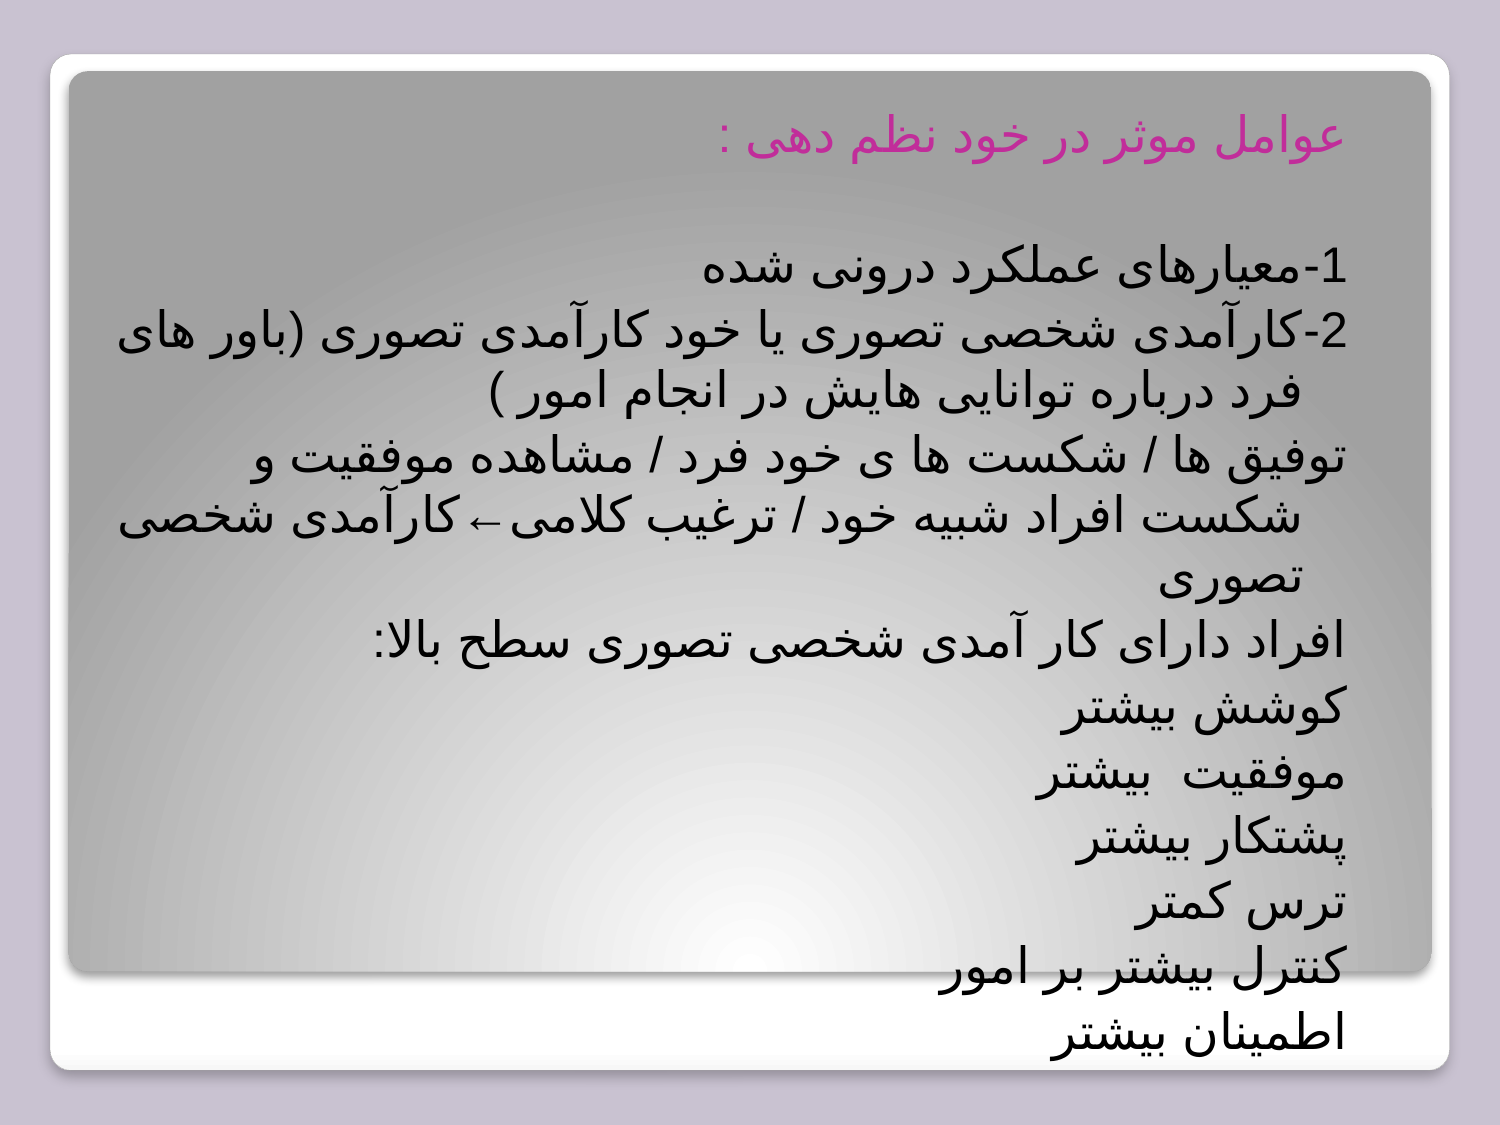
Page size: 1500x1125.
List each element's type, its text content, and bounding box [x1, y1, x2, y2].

list عوامل موثر در خود نظم دهی : 1-معیارهای عملکرد درونی شده 2-کارآمدی شخصی تصوری یا خود کارآمدی تصوری (باور های فرد درباره توانایی هایش در انجام امور ) توفیق ها / شکست ها ی خود فرد / مشاهده موفقیت و شکست افراد شبیه خود / ترغیب کلامی←کارآمدی شخصی تصوری افراد دارای کار آمدی شخصی تصوری سطح بالا: کوشش بیشتر موفقیت بیشتر پشتکار بیشتر ترس کمتر کنترل بیشتر بر امور اطمینان بیشتر [82, 86, 1363, 774]
